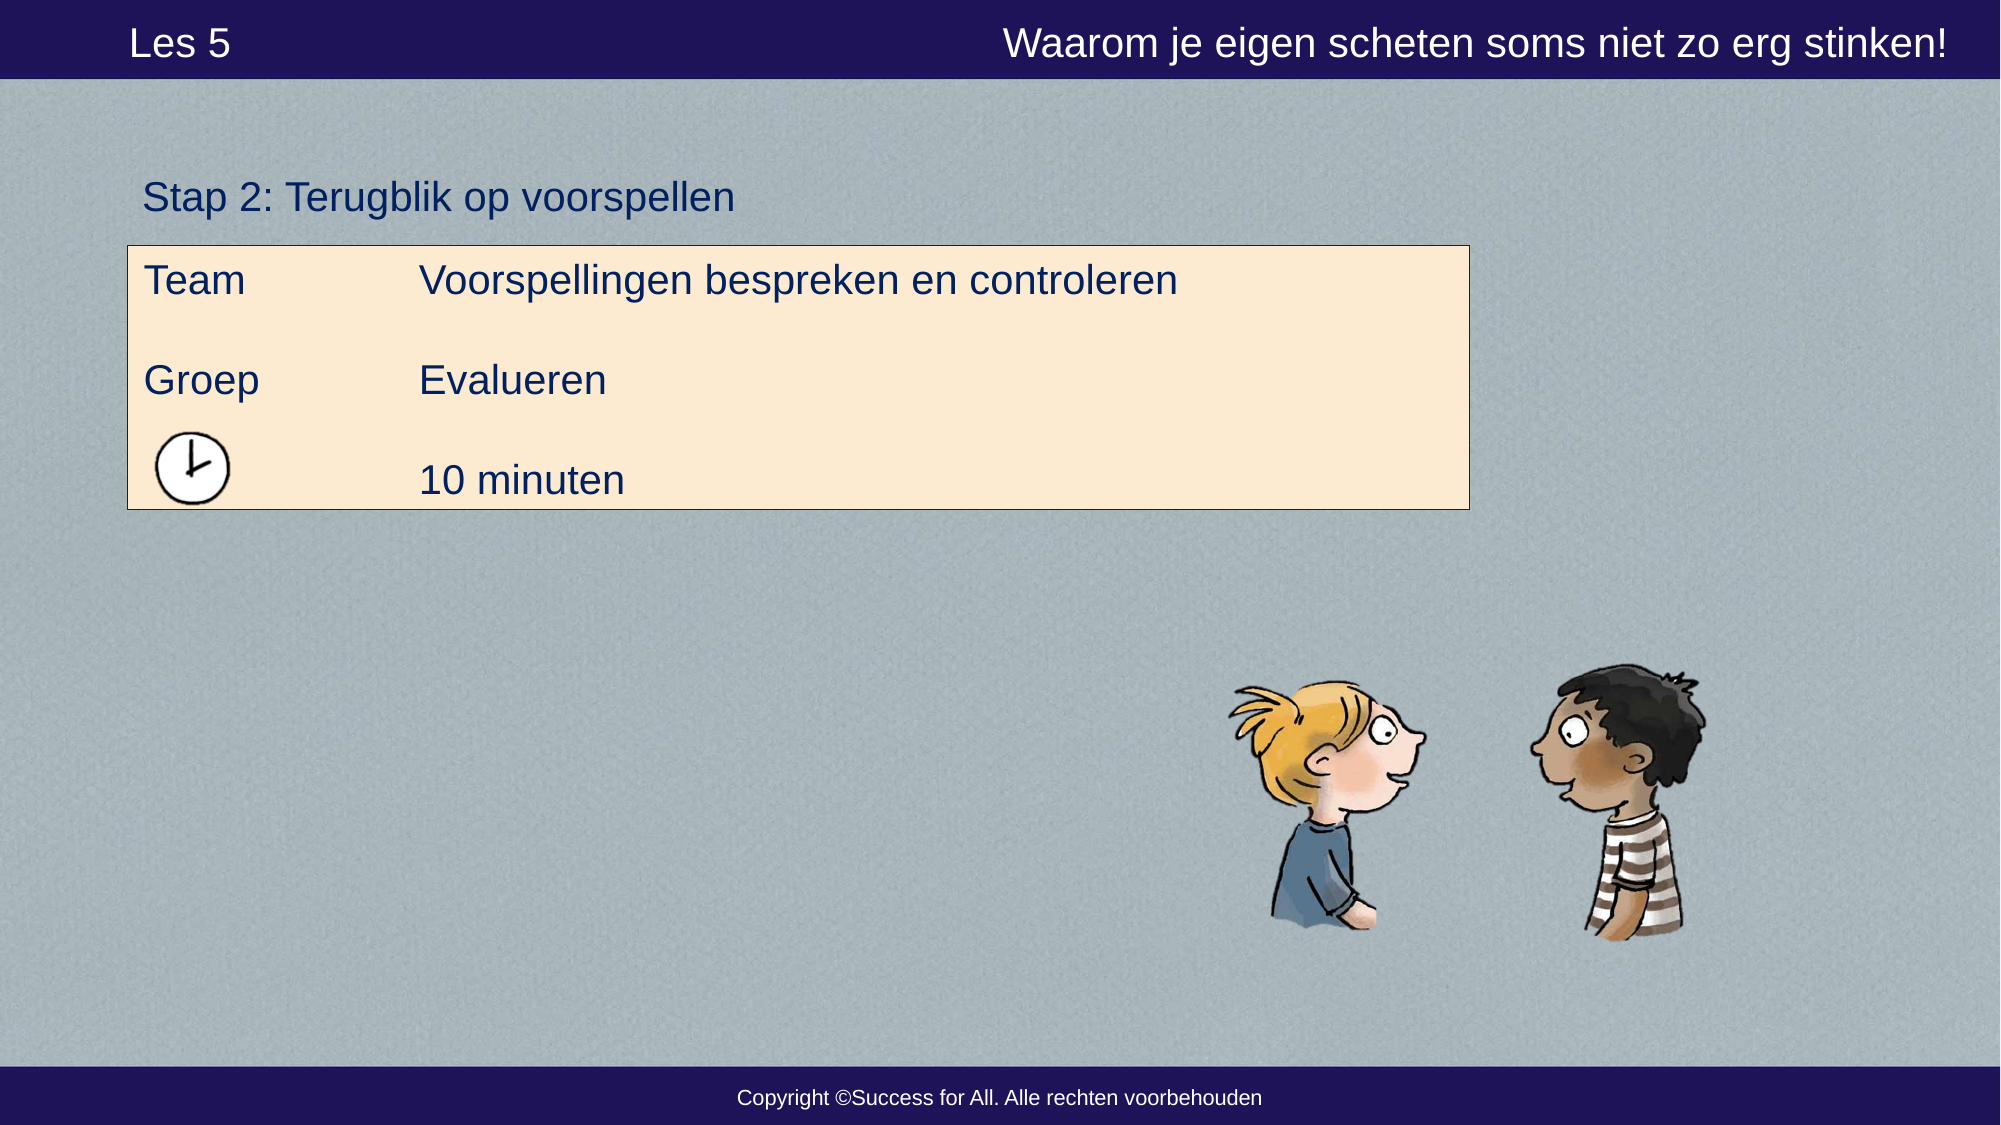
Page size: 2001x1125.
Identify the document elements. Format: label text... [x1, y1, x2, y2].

text_box Stap 2: Terugblik op voorspellen [127, 162, 1648, 227]
picture [0, 0, 2001, 1125]
text_box Copyright ©Success for All. Alle rechten voorbehouden [0, 1076, 2000, 1125]
text_box Les 5 [114, 8, 354, 73]
text_box Waarom je eigen scheten soms niet zo erg stinken! [786, 8, 1963, 73]
text_box Team Voorspellingen bespreken en controleren Groep Evalueren 10 minuten [127, 245, 1470, 510]
